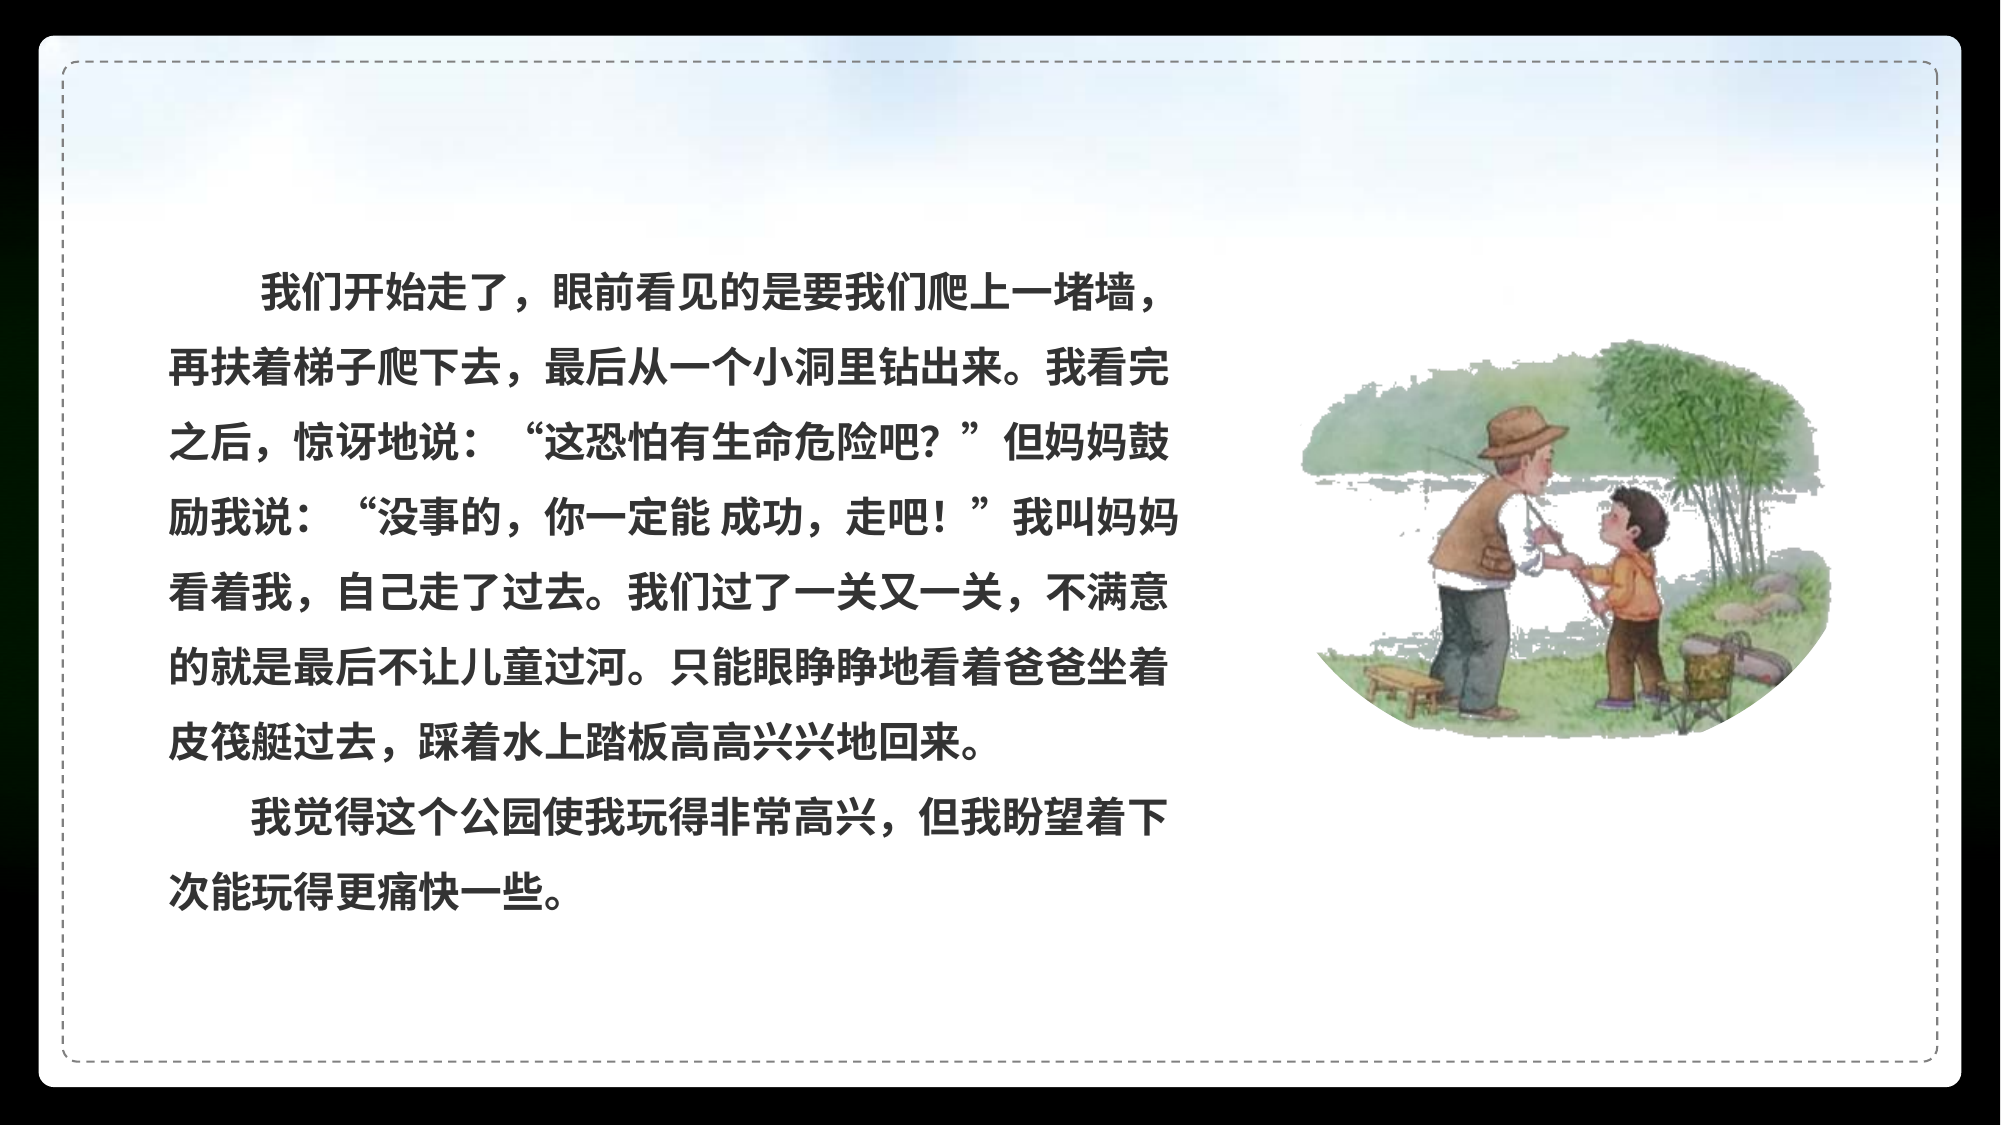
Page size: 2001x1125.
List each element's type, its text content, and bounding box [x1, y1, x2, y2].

picture [0, 0, 2001, 1125]
text_box 我们开始走了，眼前看见的是要我们爬上一堵墙，再扶着梯子爬下去，最后从一个小洞里钻出来。我看完之后，惊讶地说：“这恐怕有生命危险吧？”但妈妈鼓励我说：“没事的，你一定能 成功，走吧！”我叫妈妈看着我，自己走了过去。我们过了一关又一关，不满意的就是最后不让儿童过河。只能眼睁睁地看着爸爸坐着皮筏艇过去，踩着水上踏板高高兴兴地回来。 我觉得这个公园使我玩得非常高兴，但我盼望着下次能玩得更痛快一些。 [153, 183, 1211, 923]
